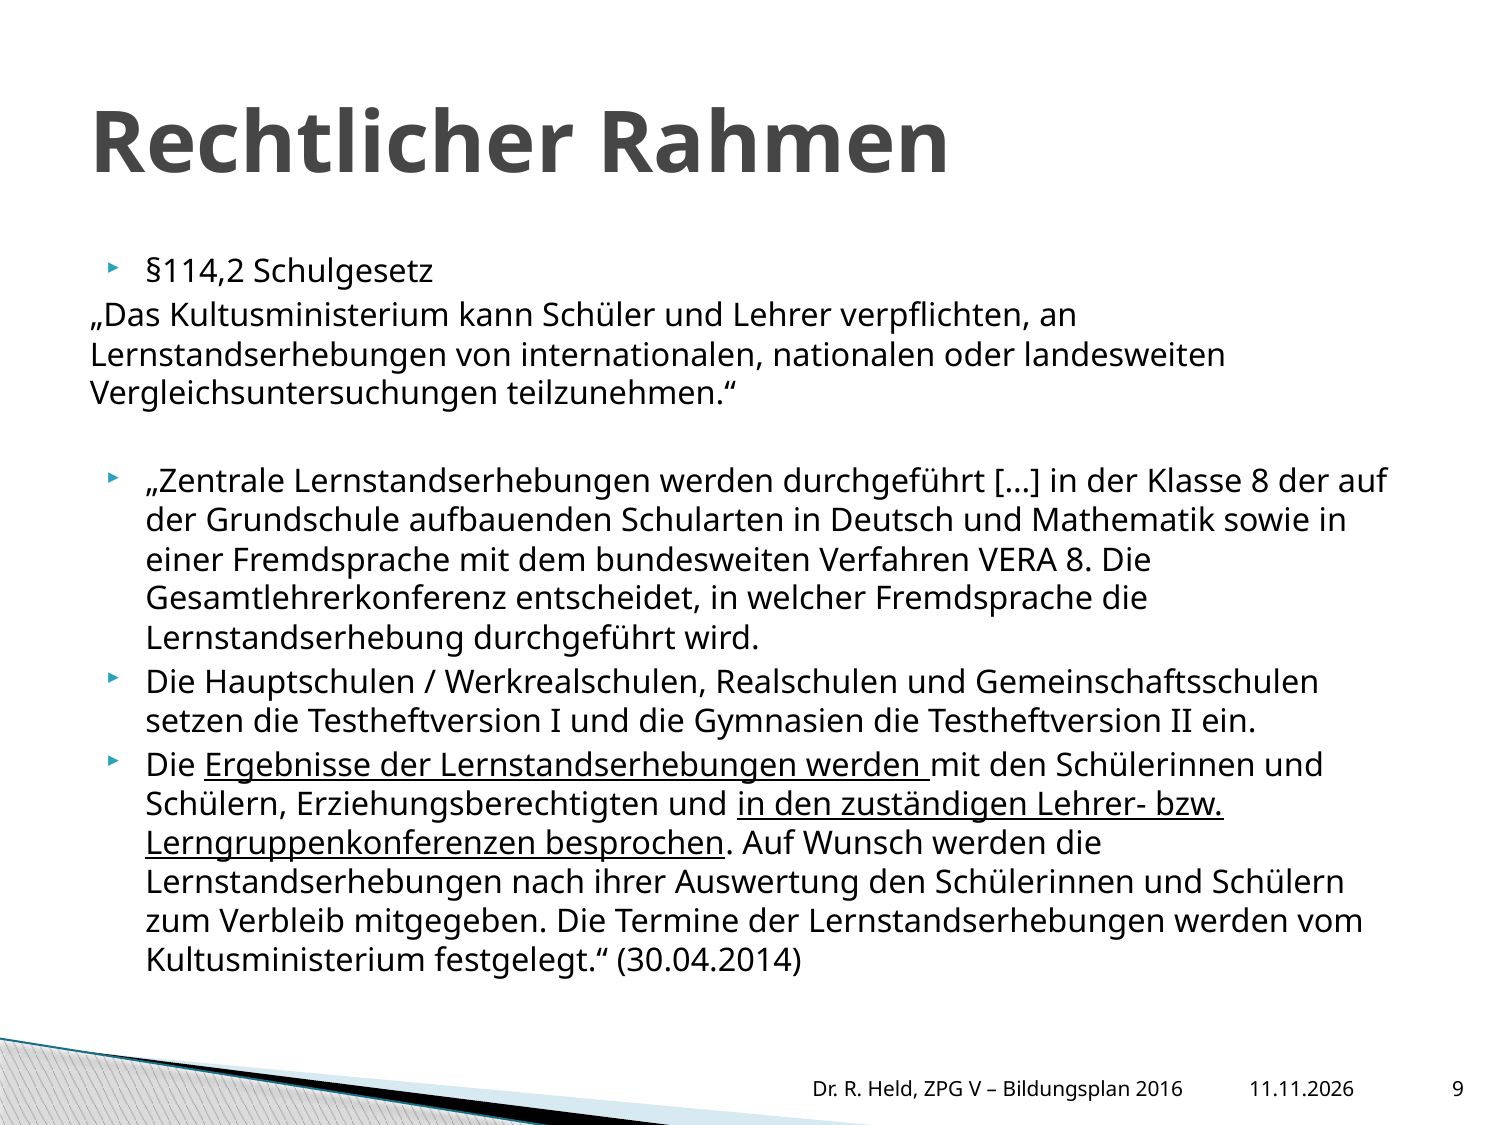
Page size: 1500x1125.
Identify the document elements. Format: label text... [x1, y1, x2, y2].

list §114,2 Schulgesetz „Das Kultusministerium kann Schüler und Lehrer verpflichten, an Lernstandserhebungen von internationalen, nationalen oder landesweiten Vergleichsuntersuchungen teilzunehmen.“ „Zentrale Lernstandserhebungen werden durchgeführt […] in der Klasse 8 der auf der Grundschule aufbauenden Schularten in Deutsch und Mathematik sowie in einer Fremdsprache mit dem bundesweiten Verfahren VERA 8. Die Gesamtlehrerkonferenz entscheidet, in welcher Fremdsprache die Lernstandserhebung durchgeführt wird. Die Hauptschulen / Werkrealschulen, Realschulen und Gemeinschaftsschulen setzen die Testheftversion I und die Gymnasien die Testheftversion II ein. Die Ergebnisse der Lernstandserhebungen werden mit den Schülerinnen und Schülern, Erziehungsberechtigten und in den zuständigen Lehrer- bzw. Lerngruppenkonferenzen besprochen. Auf Wunsch werden die Lernstandserhebungen nach ihrer Auswertung den Schülerinnen und Schülern zum Verbleib mitgegeben. Die Termine der Lernstandserhebungen werden vom Kultusministerium festgelegt.“ (30.04.2014) [75, 243, 1425, 986]
footer Dr. R. Held, ZPG V – Bildungsplan 2016 [797, 1051, 1235, 1112]
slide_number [1235, 1051, 1399, 1112]
slide_number 9 [1399, 1051, 1479, 1112]
title Rechtlicher Rahmen [75, 45, 1425, 233]
